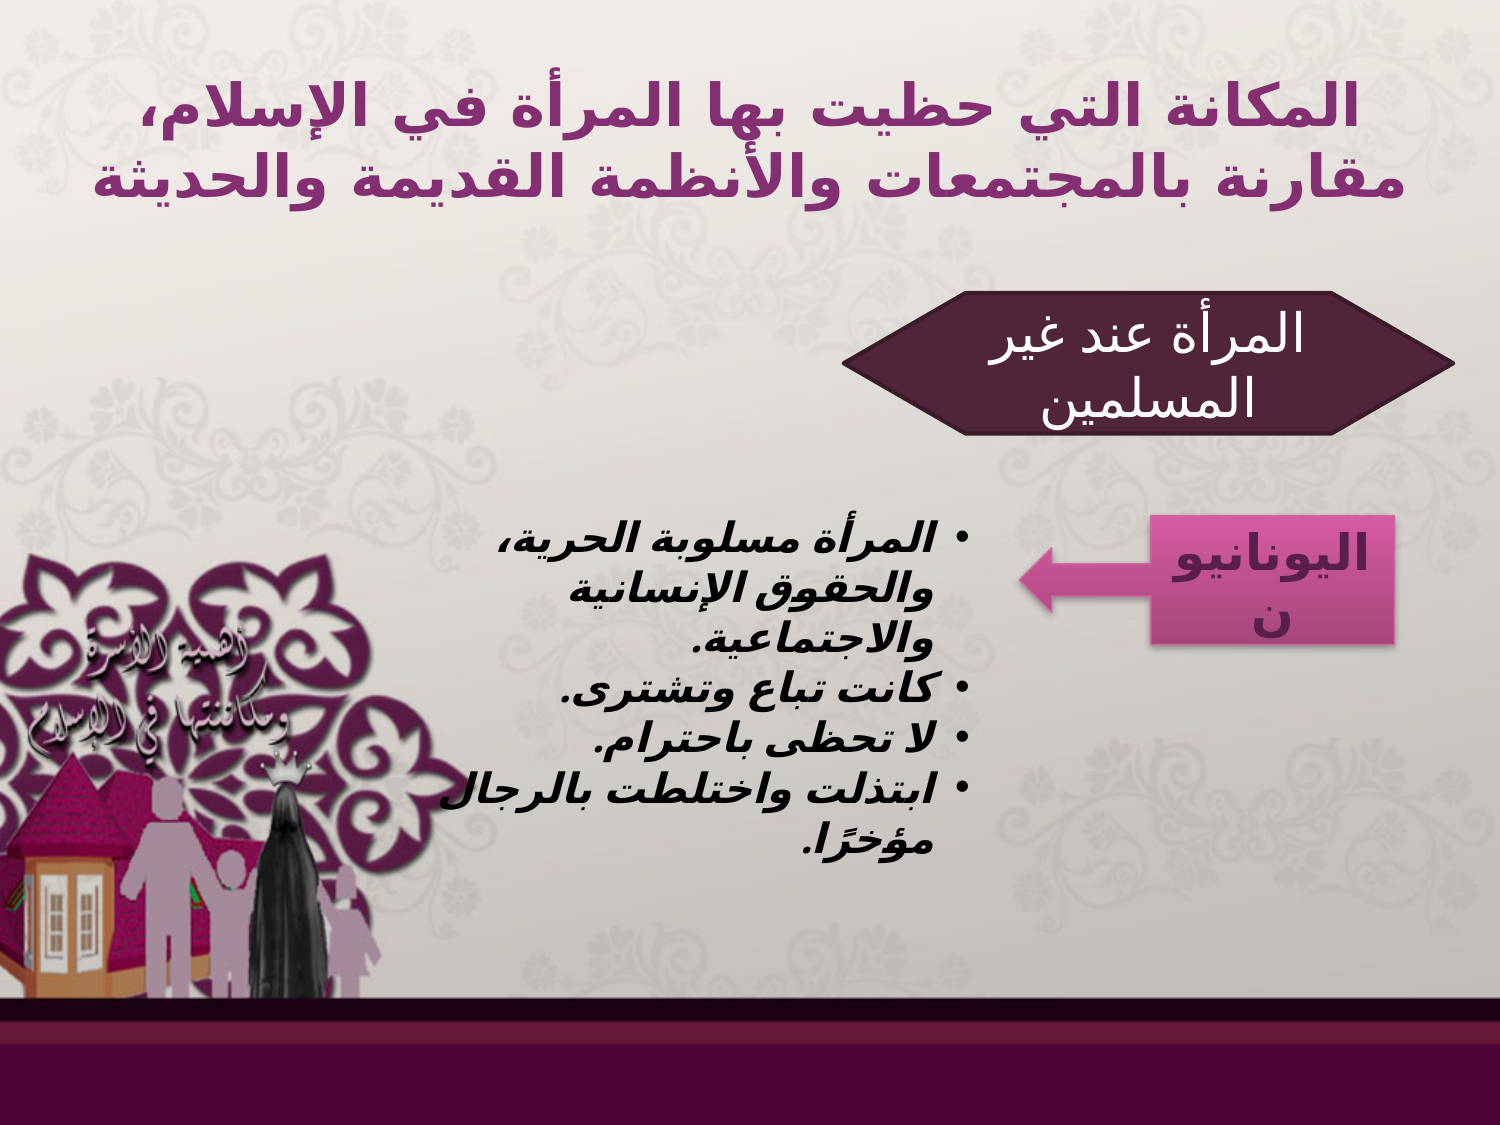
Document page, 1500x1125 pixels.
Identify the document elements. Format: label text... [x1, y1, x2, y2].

title المكانة التي حظيت بها المرأة في الإسلام، مقارنة بالمجتمعات والأنظمة القديمة والحديثة [74, 44, 1426, 233]
picture [0, 0, 1500, 1125]
text_box المرأة عند غير المسلمين [841, 290, 1456, 436]
text_box اليونانيون [1018, 514, 1396, 646]
text_box المرأة مسلوبة الحرية، والحقوق الإنسانية والاجتماعية. كانت تباع وتشترى. لا تحظى باحترام. ابتذلت واختلطت بالرجال مؤخرًا. [328, 503, 985, 919]
